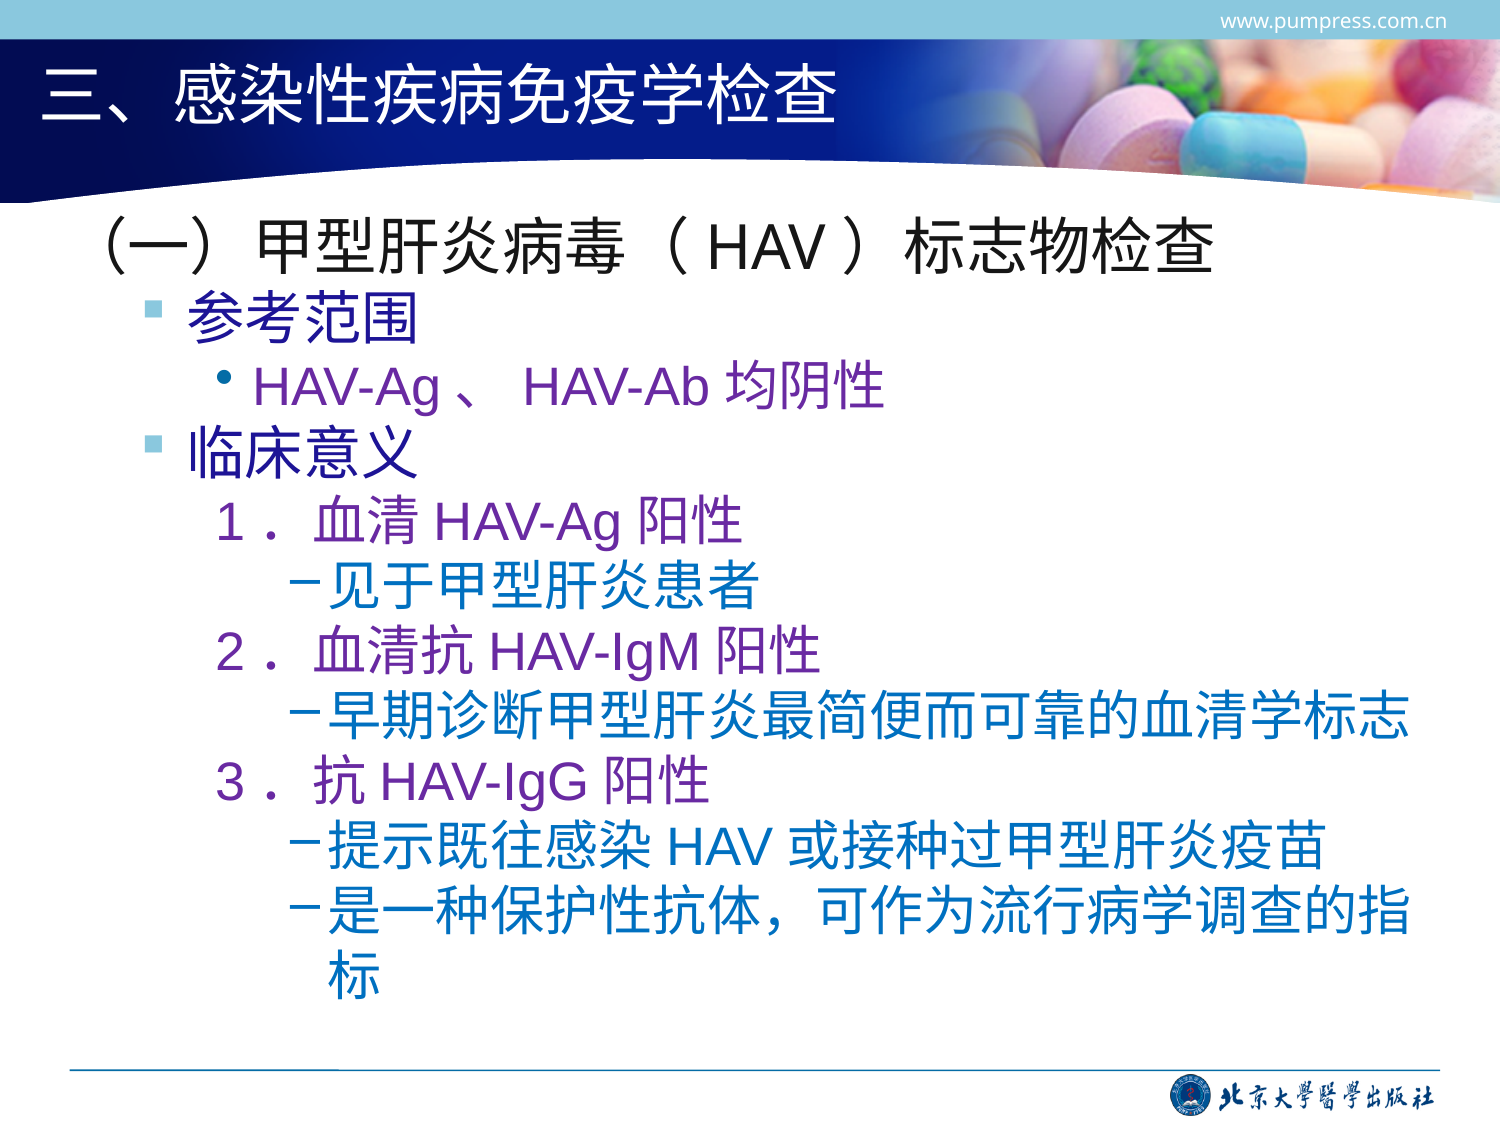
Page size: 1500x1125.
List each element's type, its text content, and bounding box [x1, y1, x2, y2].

title 三、感染性疾病免疫学检查 [23, 46, 1349, 140]
picture [1170, 1074, 1436, 1118]
slide_number www.pumpress.com.cn [1024, 0, 1463, 38]
picture [0, 40, 1500, 203]
list （一）甲型肝炎病毒（HAV）标志物检查 参考范围 HAV-Ag、HAV-Ab均阴性 临床意义 1．血清HAV-Ag阳性 见于甲型肝炎患者 2．血清抗HAV-IgM阳性 早期诊断甲型肝炎最简便而可靠的血清学标志 3．抗HAV-IgG阳性 提示既往感染HAV或接种过甲型肝炎疫苗 是一种保护性抗体，可作为流行病学调查的指标 [49, 198, 1463, 1026]
